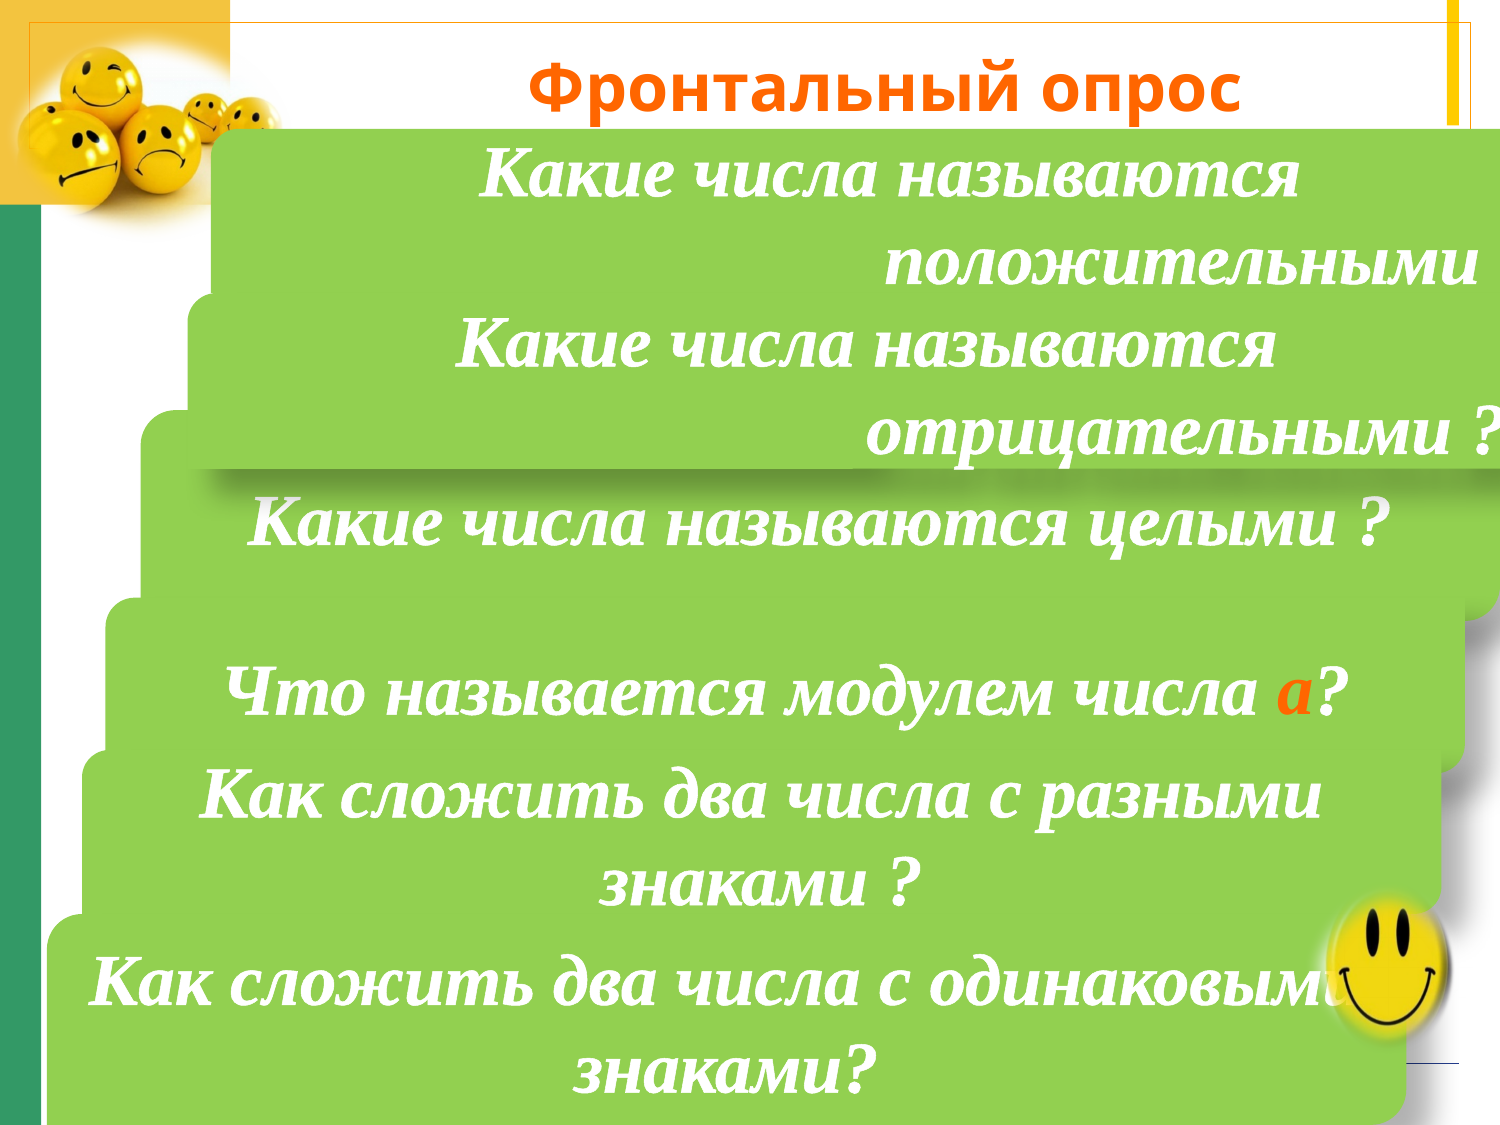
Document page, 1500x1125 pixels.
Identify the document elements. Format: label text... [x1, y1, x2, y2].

text_box Какие числа называются отрицательными ? [185, 290, 1500, 471]
picture [0, 23, 296, 245]
text_box Что называется модулем числа а? [103, 595, 1467, 760]
title Фронтальный опрос [299, 38, 1473, 126]
picture [1300, 878, 1477, 1057]
text_box Какие числа называются целыми ? [138, 407, 1500, 610]
text_box Какие числа называются положительными ? [208, 126, 1500, 291]
text_box Как сложить два числа с разными знаками ? [79, 747, 1444, 912]
text_box Как сложить два числа с одинаковыми знаками? [44, 911, 1409, 1125]
